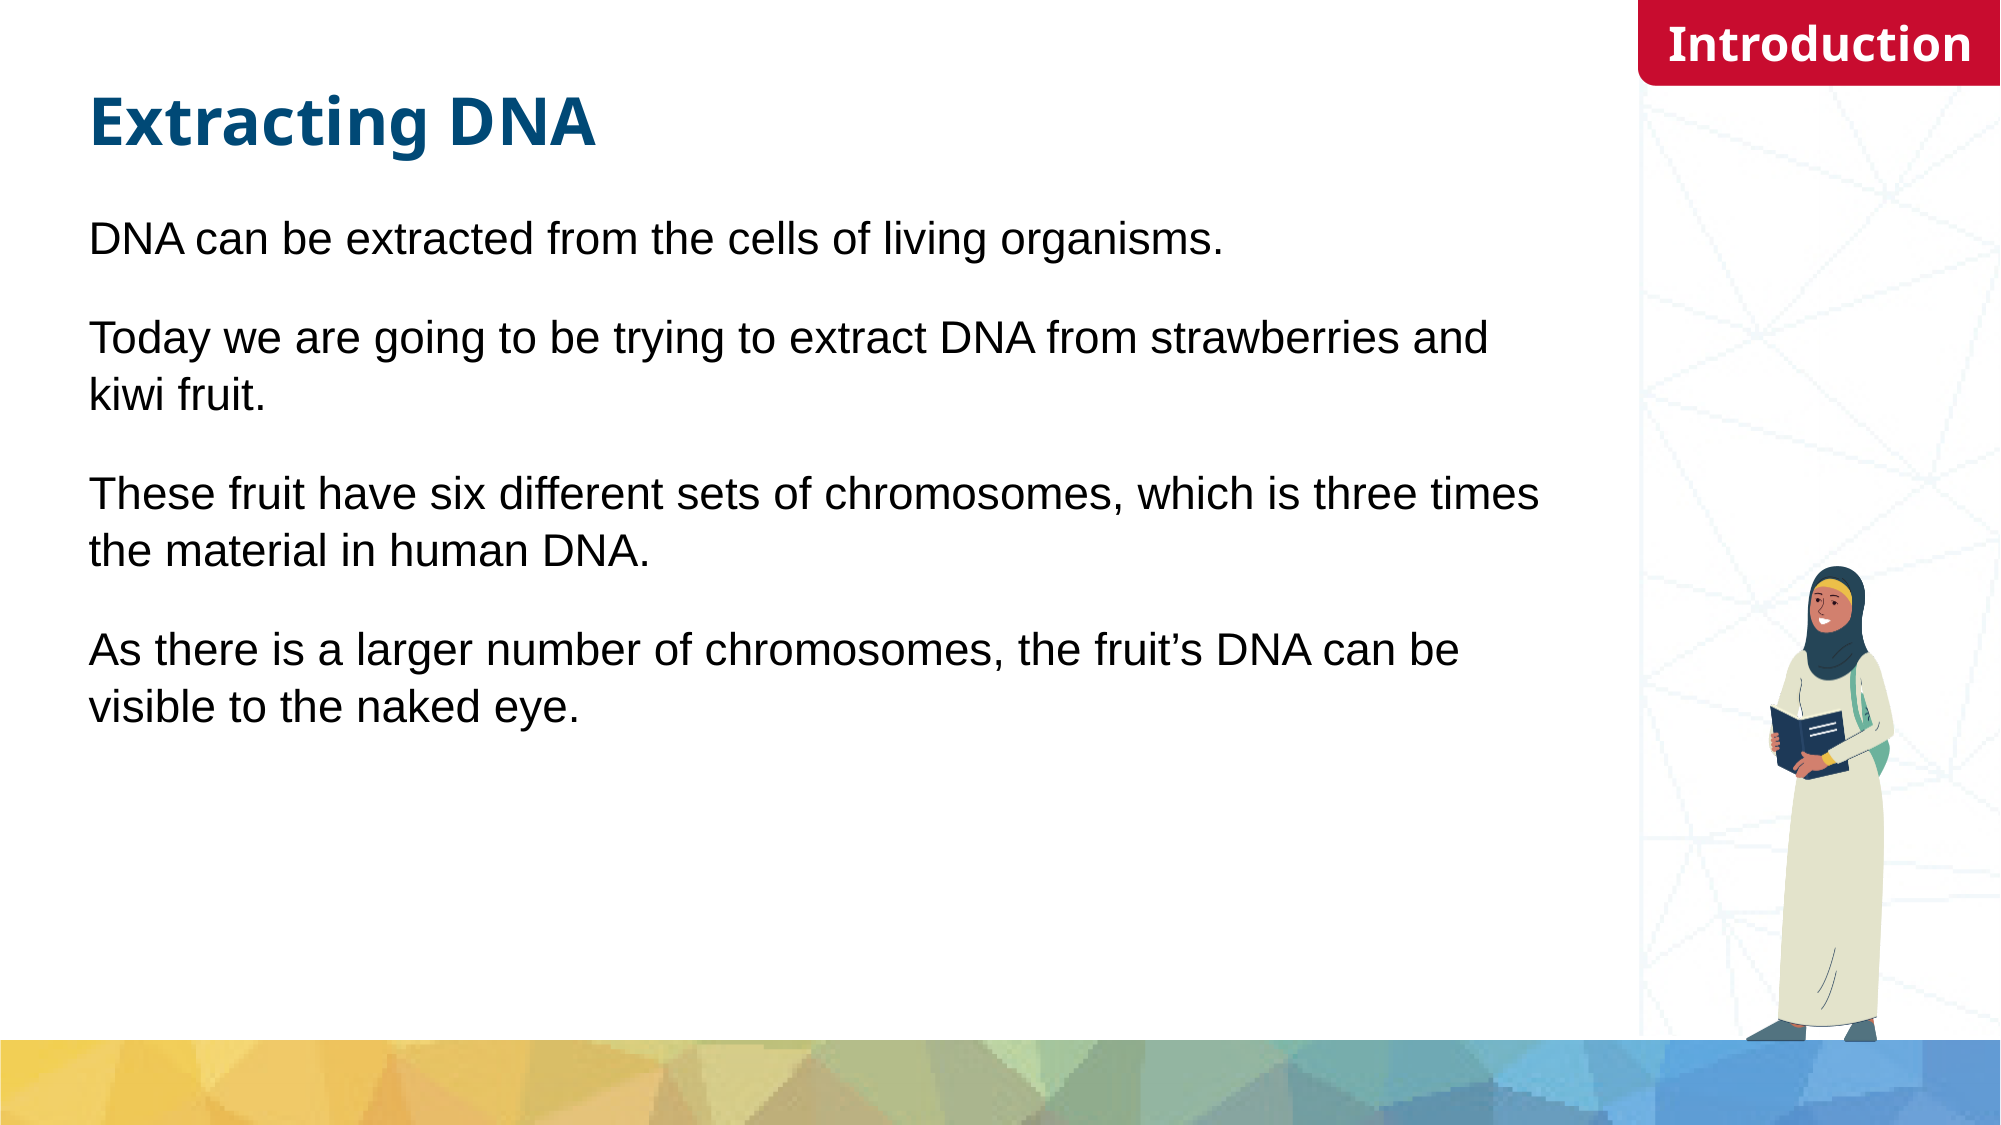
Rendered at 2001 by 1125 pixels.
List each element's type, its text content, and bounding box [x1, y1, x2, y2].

title Extracting DNA [88, 88, 1565, 161]
picture [0, 0, 2001, 1125]
list DNA can be extracted from the cells of living organisms. Today we are going to be trying to extract DNA from strawberries and kiwi fruit. These fruit have six different sets of chromosomes, which is three times the material in human DNA. As there is a larger number of chromosomes, the fruit’s DNA can be visible to the naked eye. [88, 206, 1565, 890]
